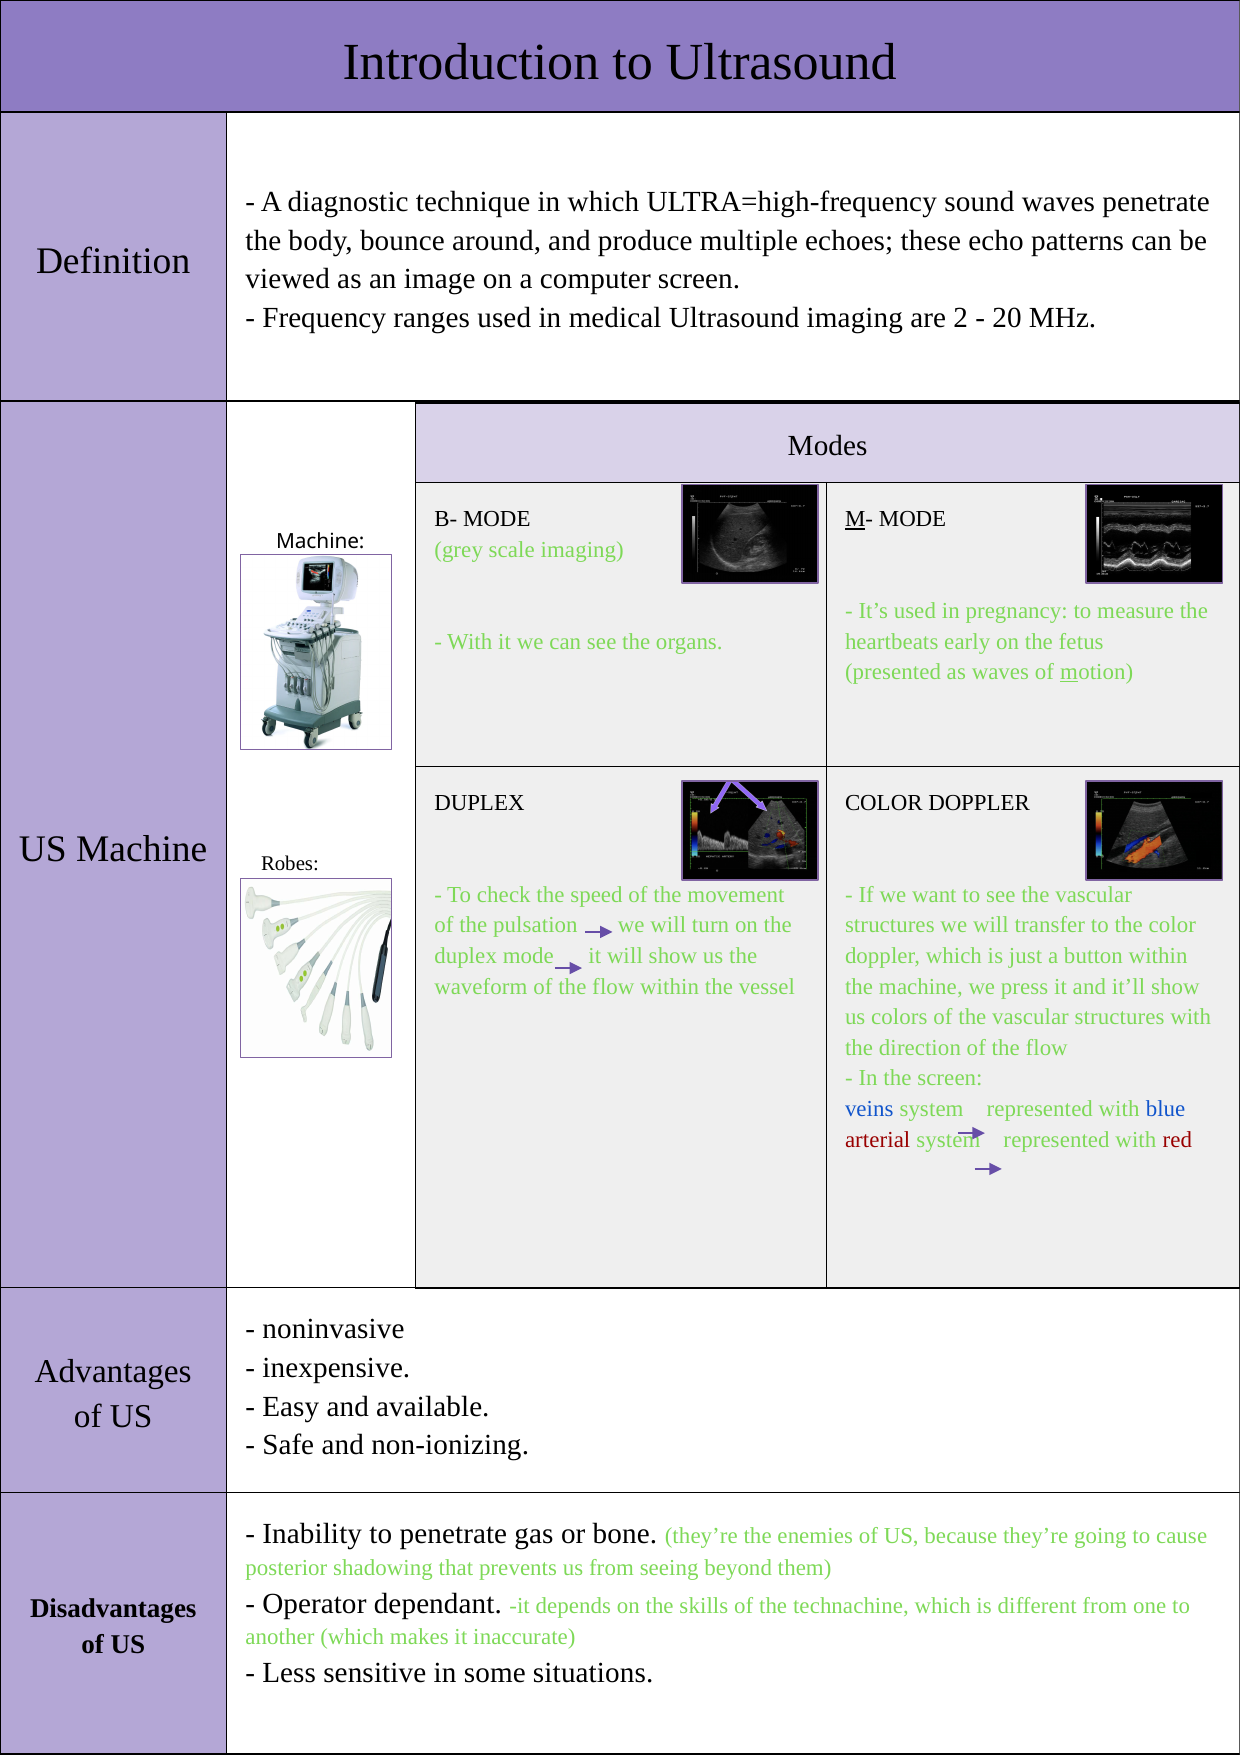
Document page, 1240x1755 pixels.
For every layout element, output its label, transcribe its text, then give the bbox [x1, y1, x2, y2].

table_cell - noninvasive - inexpensive. - Easy and available. - Safe and non-ionizing. [227, 1288, 1239, 1492]
table_cell - A diagnostic technique in which ULTRA=high-frequency sound waves penetrate the body, bounce around, and produce multiple echoes; these echo patterns can be viewed as an image on a computer screen. - Frequency ranges used in medical Ultrasound imaging are 2 - 20 MHz. [227, 113, 1239, 400]
picture [1086, 781, 1222, 880]
table_header Introduction to Ultrasound [1, 1, 1239, 111]
text_box Machine: [260, 512, 396, 556]
table_header Modes [416, 404, 1239, 482]
table_cell DUPLEX - To check the speed of the movement of the pulsation we will turn on the duplex mode it will show us the waveform of the flow within the vessel [416, 767, 826, 1287]
picture [240, 879, 392, 1058]
table_cell M- MODE - It’s used in pregnancy: to measure the heartbeats early on the fetus (presented as waves of motion) [827, 483, 1239, 766]
picture [682, 484, 818, 583]
table_cell - Inability to penetrate gas or bone. (they’re the enemies of US, because they’re going to cause posterior shadowing that prevents us from seeing beyond them) - Operator dependant. -it depends on the skills of the technachine, which is different from one to another (which makes it inaccurate) - Less sensitive in some situations. [227, 1493, 1239, 1753]
table_cell Disadvantages of US [1, 1493, 226, 1753]
picture [1086, 484, 1222, 583]
table_cell COLOR DOPPLER - If we want to see the vascular structures we will transfer to the color doppler, which is just a button within the machine, we press it and it’ll show us colors of the vascular structures with the direction of the flow - In the screen: veins system represented with blue arterial system represented with red [827, 767, 1239, 1287]
table_cell B- MODE (grey scale imaging) - With it we can see the organs. [416, 483, 826, 766]
table_cell Advantages of US [1, 1288, 226, 1492]
table_cell US Machine [1, 402, 226, 1287]
table_cell Robes: [227, 402, 415, 1287]
picture [682, 781, 818, 880]
table_cell Definition [1, 113, 226, 400]
picture [240, 555, 392, 750]
